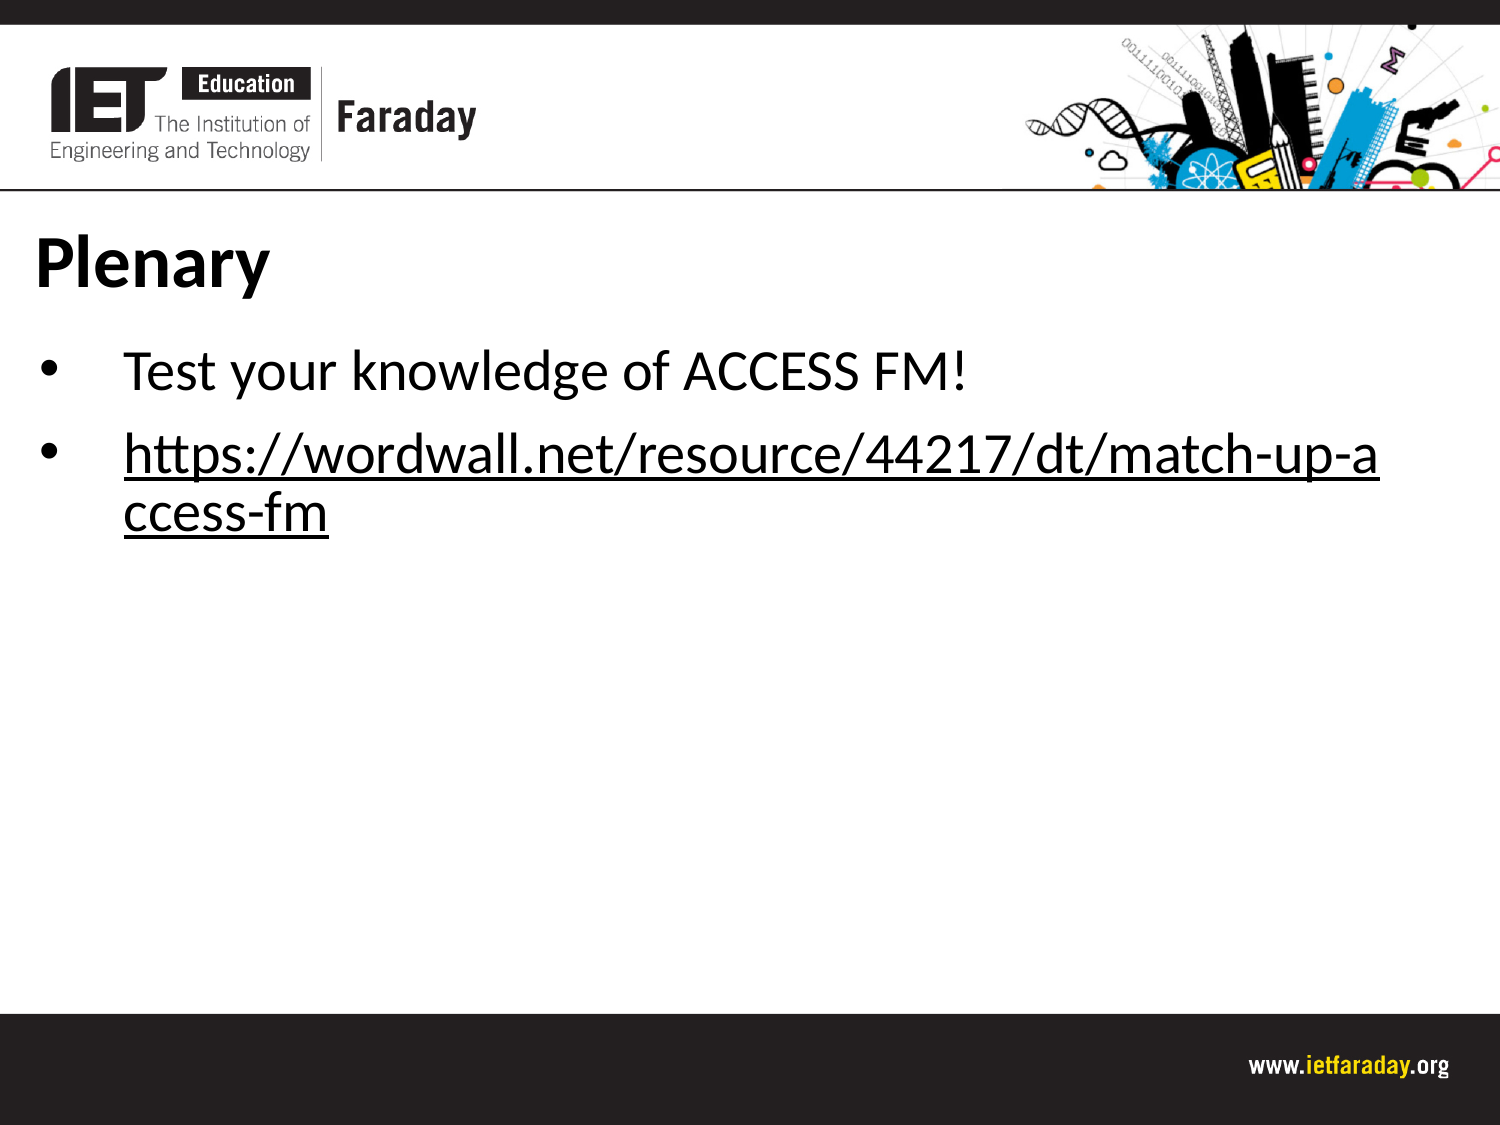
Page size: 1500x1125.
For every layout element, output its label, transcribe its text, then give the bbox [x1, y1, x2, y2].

text_box Test your knowledge of ACCESS FM! https://wordwall.net/resource/44217/dt/match-up-access-fm [24, 325, 1400, 563]
picture [0, 0, 1500, 1125]
text_box Plenary [20, 205, 1459, 310]
